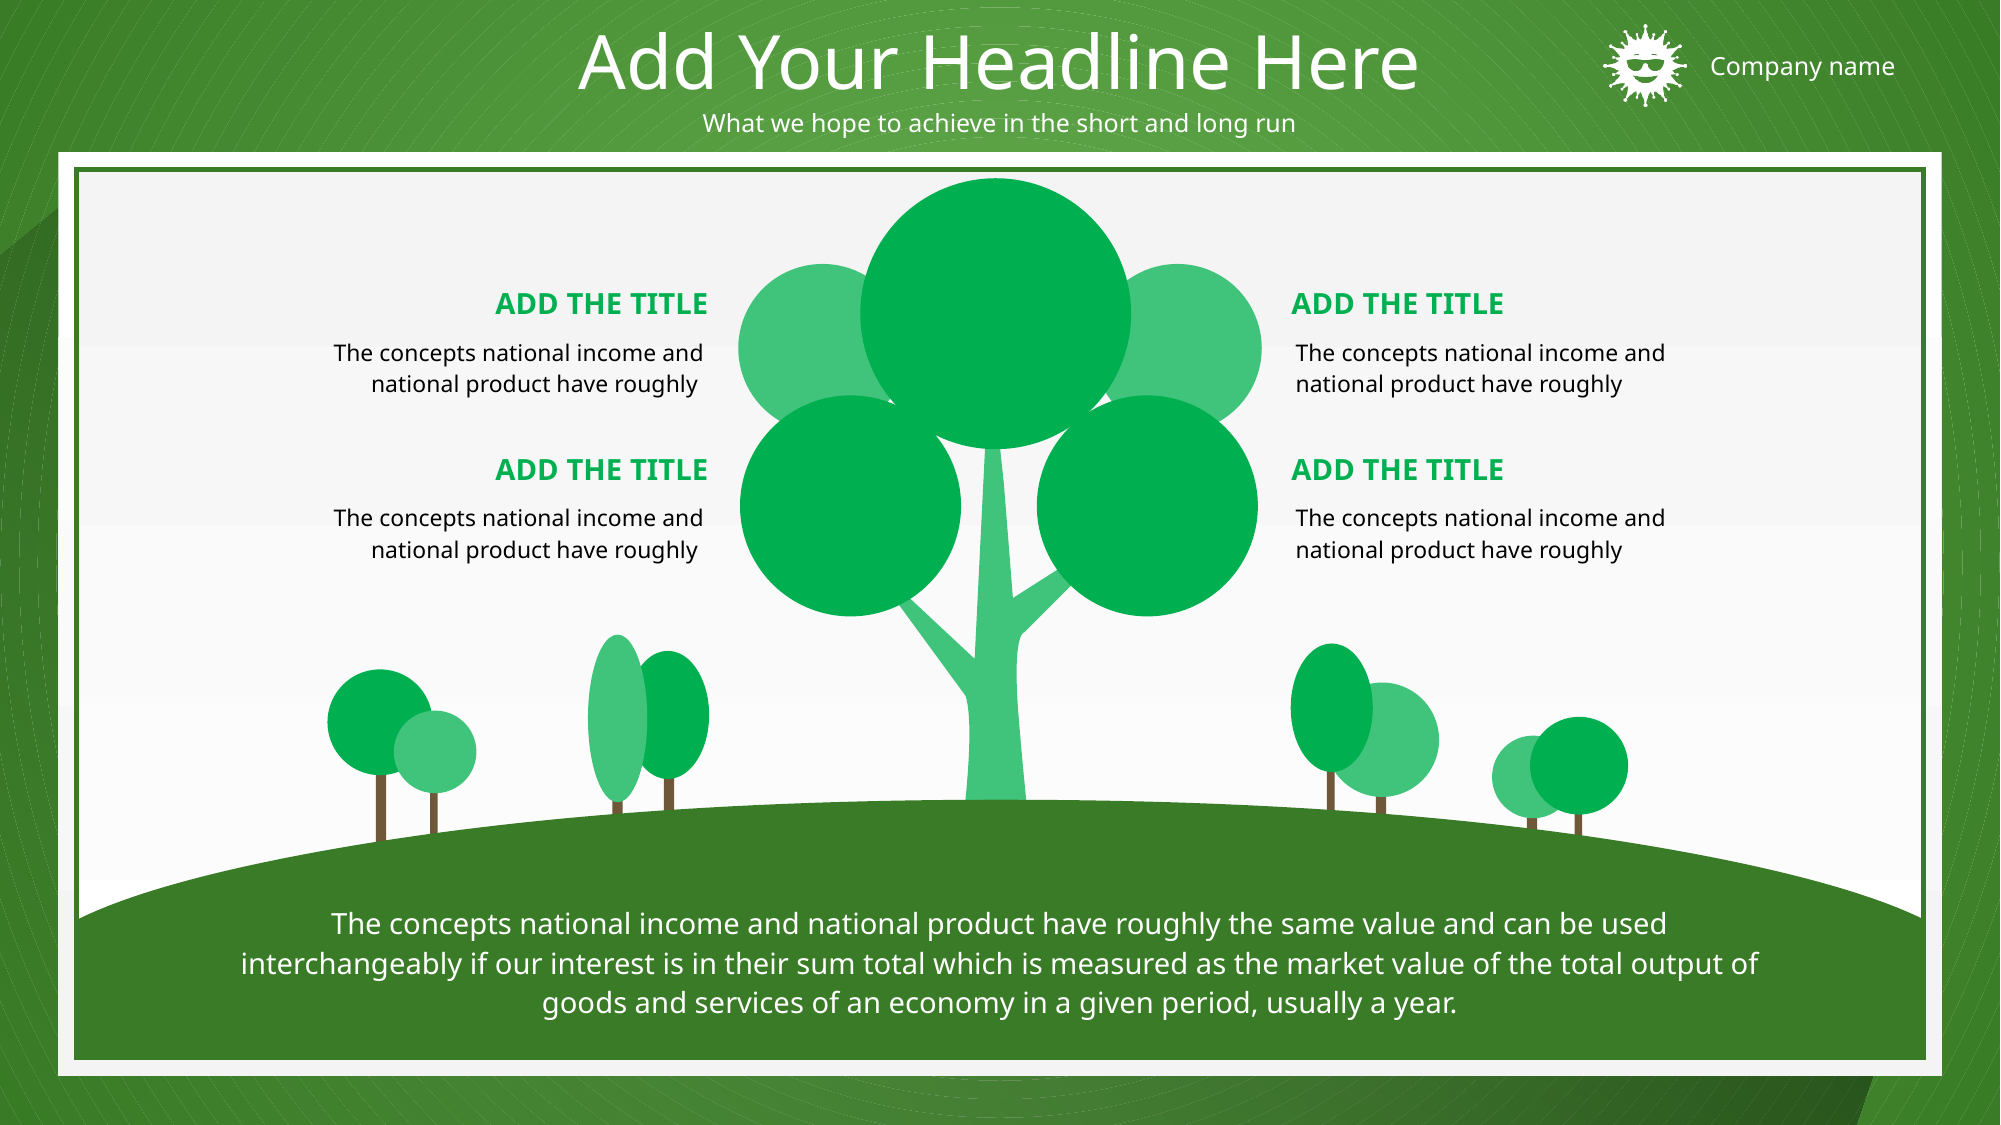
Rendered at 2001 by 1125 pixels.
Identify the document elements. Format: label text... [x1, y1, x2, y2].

text_box Add Your Headline Here [563, 7, 1437, 113]
picture [1603, 24, 1687, 107]
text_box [76, 178, 1924, 1059]
text_box What we hope to achieve in the short and long run [687, 97, 1313, 145]
text_box [76, 168, 1924, 178]
text_box [57, 151, 1943, 1077]
text_box [0, 206, 1874, 1125]
